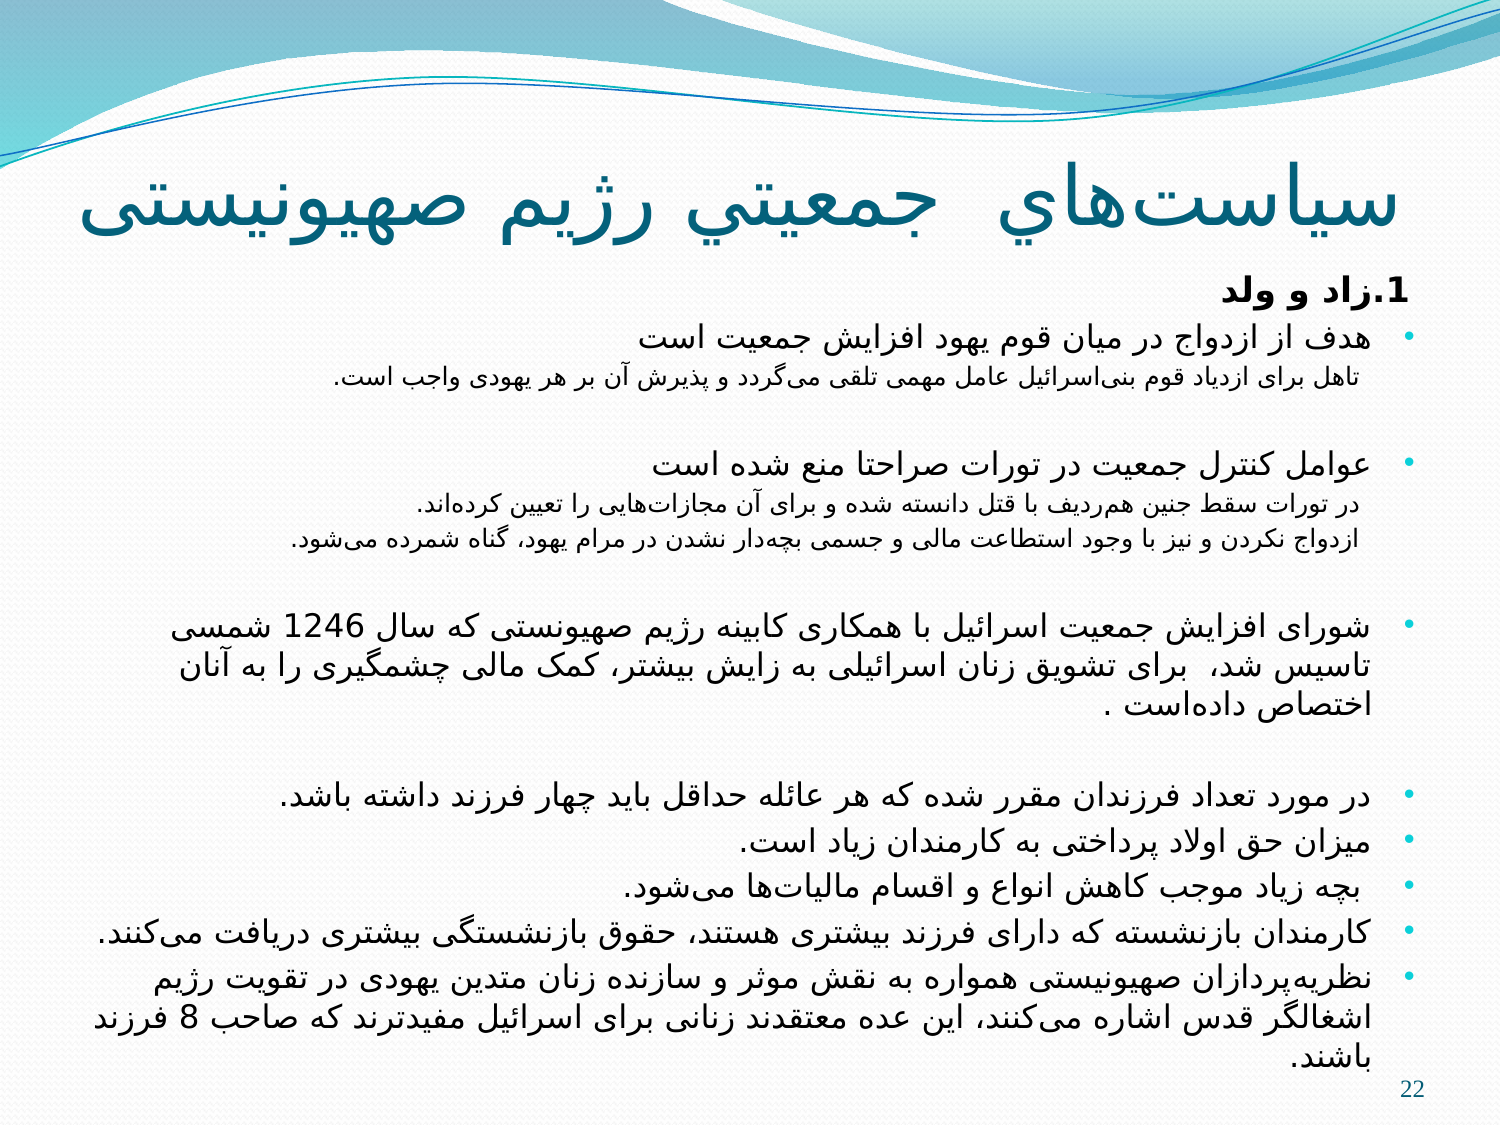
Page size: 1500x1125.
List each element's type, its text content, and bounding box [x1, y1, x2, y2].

title سياست‌هاي جمعيتي رژیم صهیونیستی [64, 54, 1416, 243]
slide_number 22 [1299, 1042, 1425, 1103]
list 1.زاد و ولد هدف از ازدواج در میان قوم یهود افزایش جمعیت است تاهل برای ازدیاد قوم بنی‌اسرائیل عامل مهمی تلقی می‌گردد و پذیرش آن بر هر یهودی واجب است. عوامل کنترل جمعیت در تورات صراحتا منع شده است در تورات سقط جنین هم‌ردیف با قتل دانسته شده و برای آن مجازات‌هایی را تعیین کرده‌اند. ازدواج نکردن و نیز با وجود استطاعت مالی و جسمی بچه‌دار نشدن در مرام یهود، گناه شمرده می‌شود. شورای افزایش جمعیت اسرائیل با همکاری کابینه رژیم صهیونستی که سال 1246 شمسی تاسیس شد، برای تشویق زنان اسرائیلی به زایش بیشتر، کمک مالی چشمگیری را به آنان اختصاص داده‌است . در مورد تعداد فرزندان مقرر شده که هر عائله حداقل باید چهار فرزند داشته باشد. میزان حق اولاد پرداختی به کارمندان زیاد است. بچه زیاد موجب کاهش انواع و اقسام مالیات‌ها می‌شود. کارمندان بازنشسته که دارای فرزند بیشتری هستند، حقوق بازنشستگی بیشتری دریافت می‌کنند. نظریه‌پردازان صهیونیستی همواره به نقش موثر و سازنده زنان متدین یهودی در تقویت رژیم اشغالگر قدس اشاره می‌کنند، این عده معتقدند زنانی برای اسرائیل مفیدترند که صاحب 8 فرزند باشند. [74, 259, 1426, 1125]
